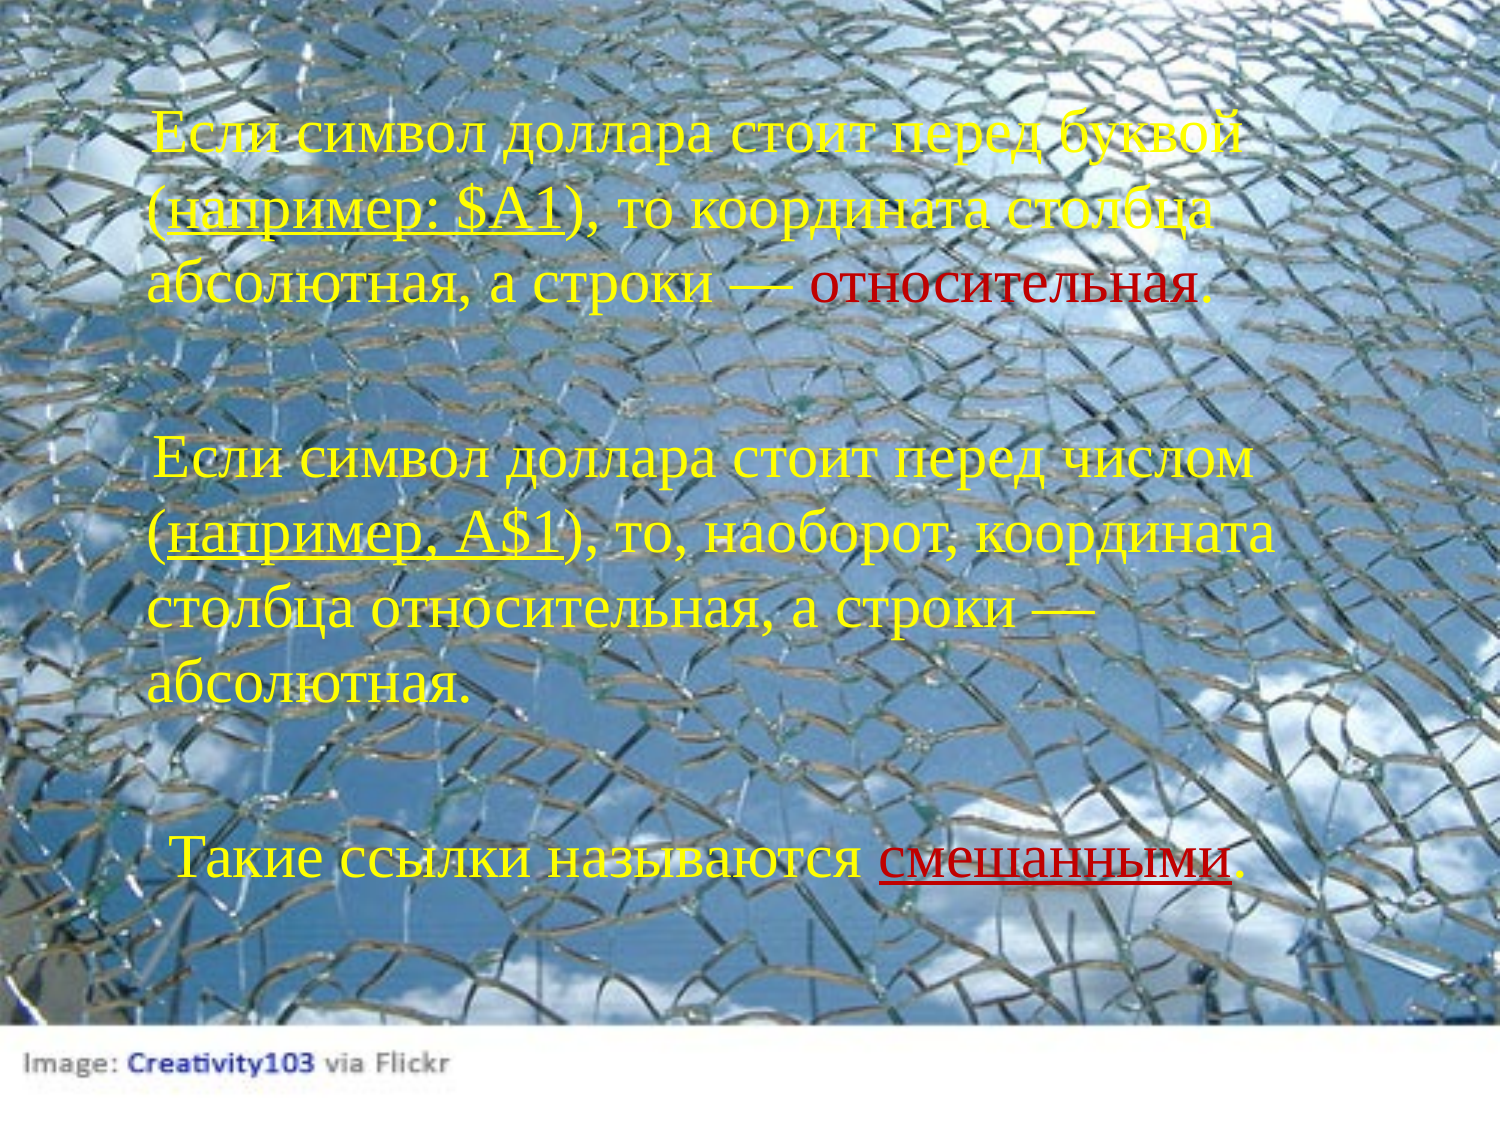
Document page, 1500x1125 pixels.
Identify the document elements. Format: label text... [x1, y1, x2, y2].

picture [0, 0, 1500, 1125]
list Если символ доллара стоит перед буквой (например: $А1), то координата столбца абсолютная, а строки — относительная. Если символ доллара стоит перед числом (например, А$1), то, наоборот, координата столбца относительная, а строки — абсолютная. Такие ссылки называются смешанными. [74, 77, 1426, 1006]
